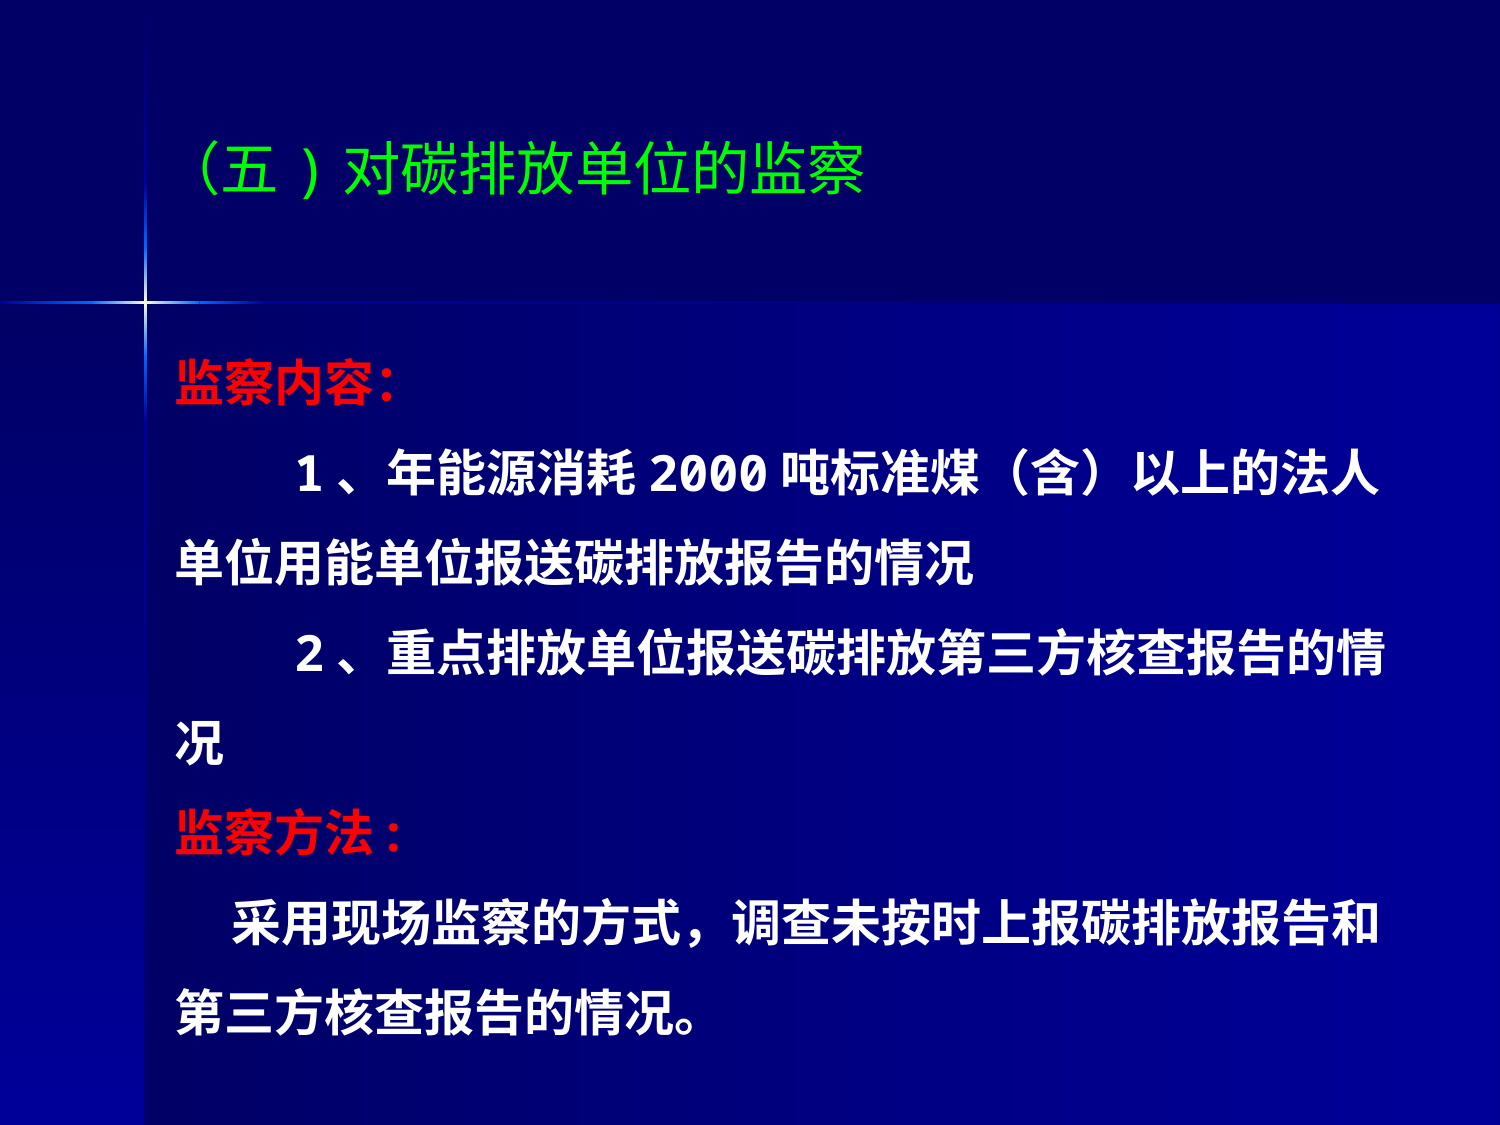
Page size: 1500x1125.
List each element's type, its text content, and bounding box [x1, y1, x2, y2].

list 监察内容： 1、年能源消耗2000吨标准煤（含）以上的法人单位用能单位报送碳排放报告的情况 2、重点排放单位报送碳排放第三方核查报告的情况 监察方法: 采用现场监察的方式，调查未按时上报碳排放报告和第三方核查报告的情况。 [159, 314, 1413, 1036]
title （五)对碳排放单位的监察 [147, 49, 1413, 286]
